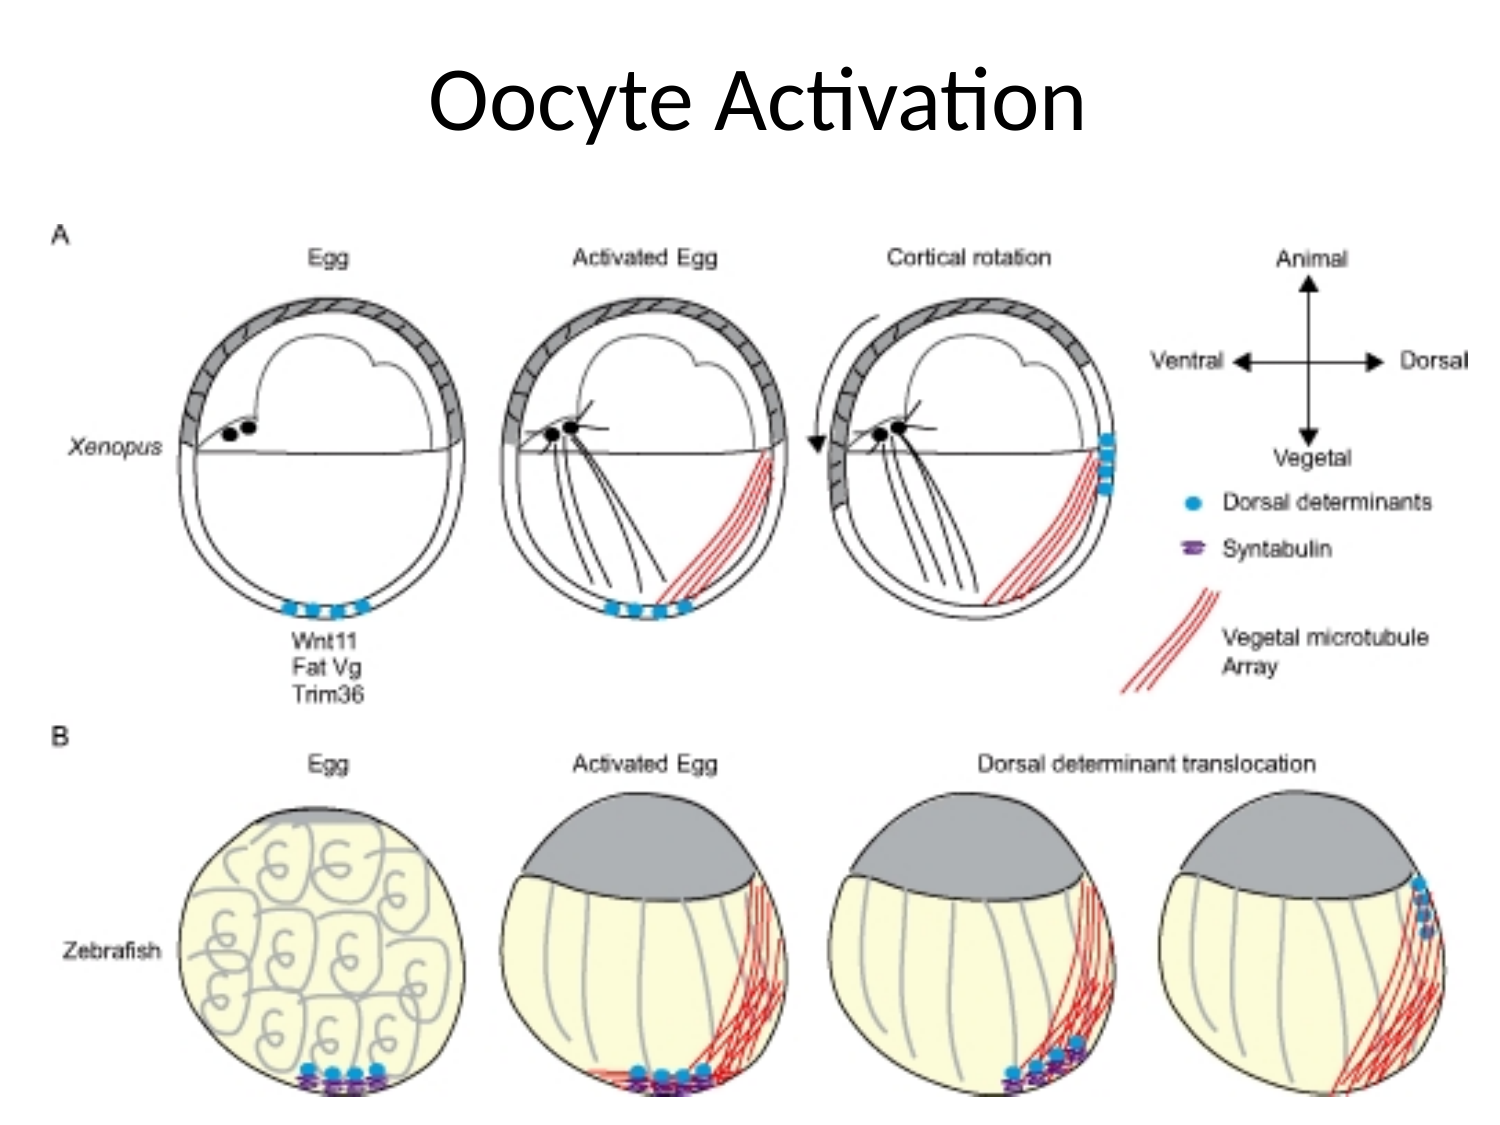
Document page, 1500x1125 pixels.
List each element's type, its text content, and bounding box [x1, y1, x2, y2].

picture [49, 224, 1468, 1097]
title Oocyte Activation [83, 0, 1434, 188]
